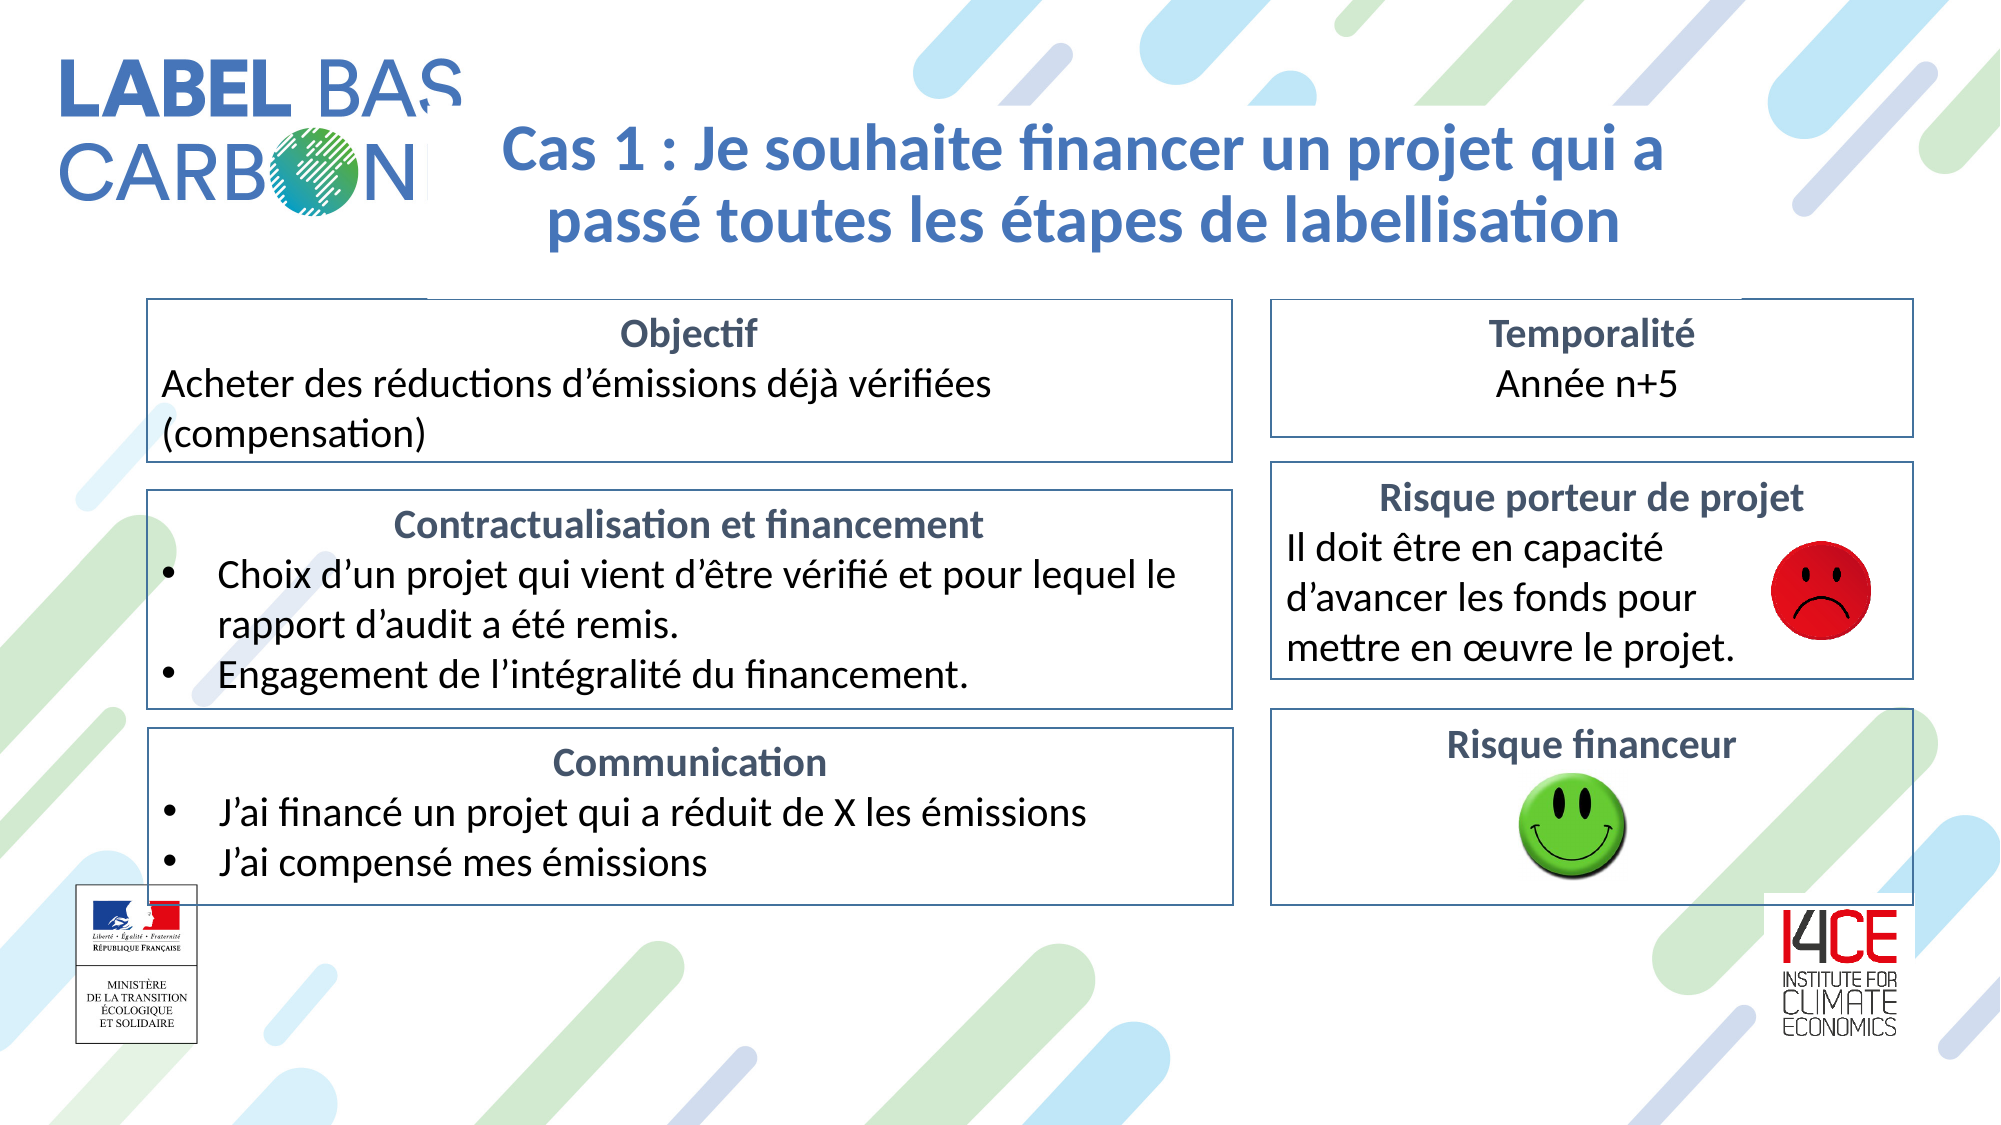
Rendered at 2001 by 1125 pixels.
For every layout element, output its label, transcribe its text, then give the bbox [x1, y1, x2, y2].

text_box Risque financeur [1270, 708, 1914, 906]
text_box Contractualisation et financement Choix d’un projet qui vient d’être vérifié et pour lequel le rapport d’audit a été remis. Engagement de l’intégralité du financement. [146, 489, 1233, 710]
picture [0, 0, 2000, 1125]
text_box Objectif Acheter des réductions d’émissions déjà vérifiées (compensation) [146, 298, 1233, 463]
text_box Temporalité Année n+5 [1270, 298, 1914, 438]
text_box Communication J’ai financé un projet qui a réduit de X les émissions J’ai compensé mes émissions [147, 727, 1234, 906]
text_box Cas 1 : Je souhaite financer un projet qui a passé toutes les étapes de labellisation [427, 105, 1742, 299]
text_box Risque porteur de projet Il doit être en capacité d’avancer les fonds pour mettre en œuvre le projet. [1270, 461, 1914, 680]
